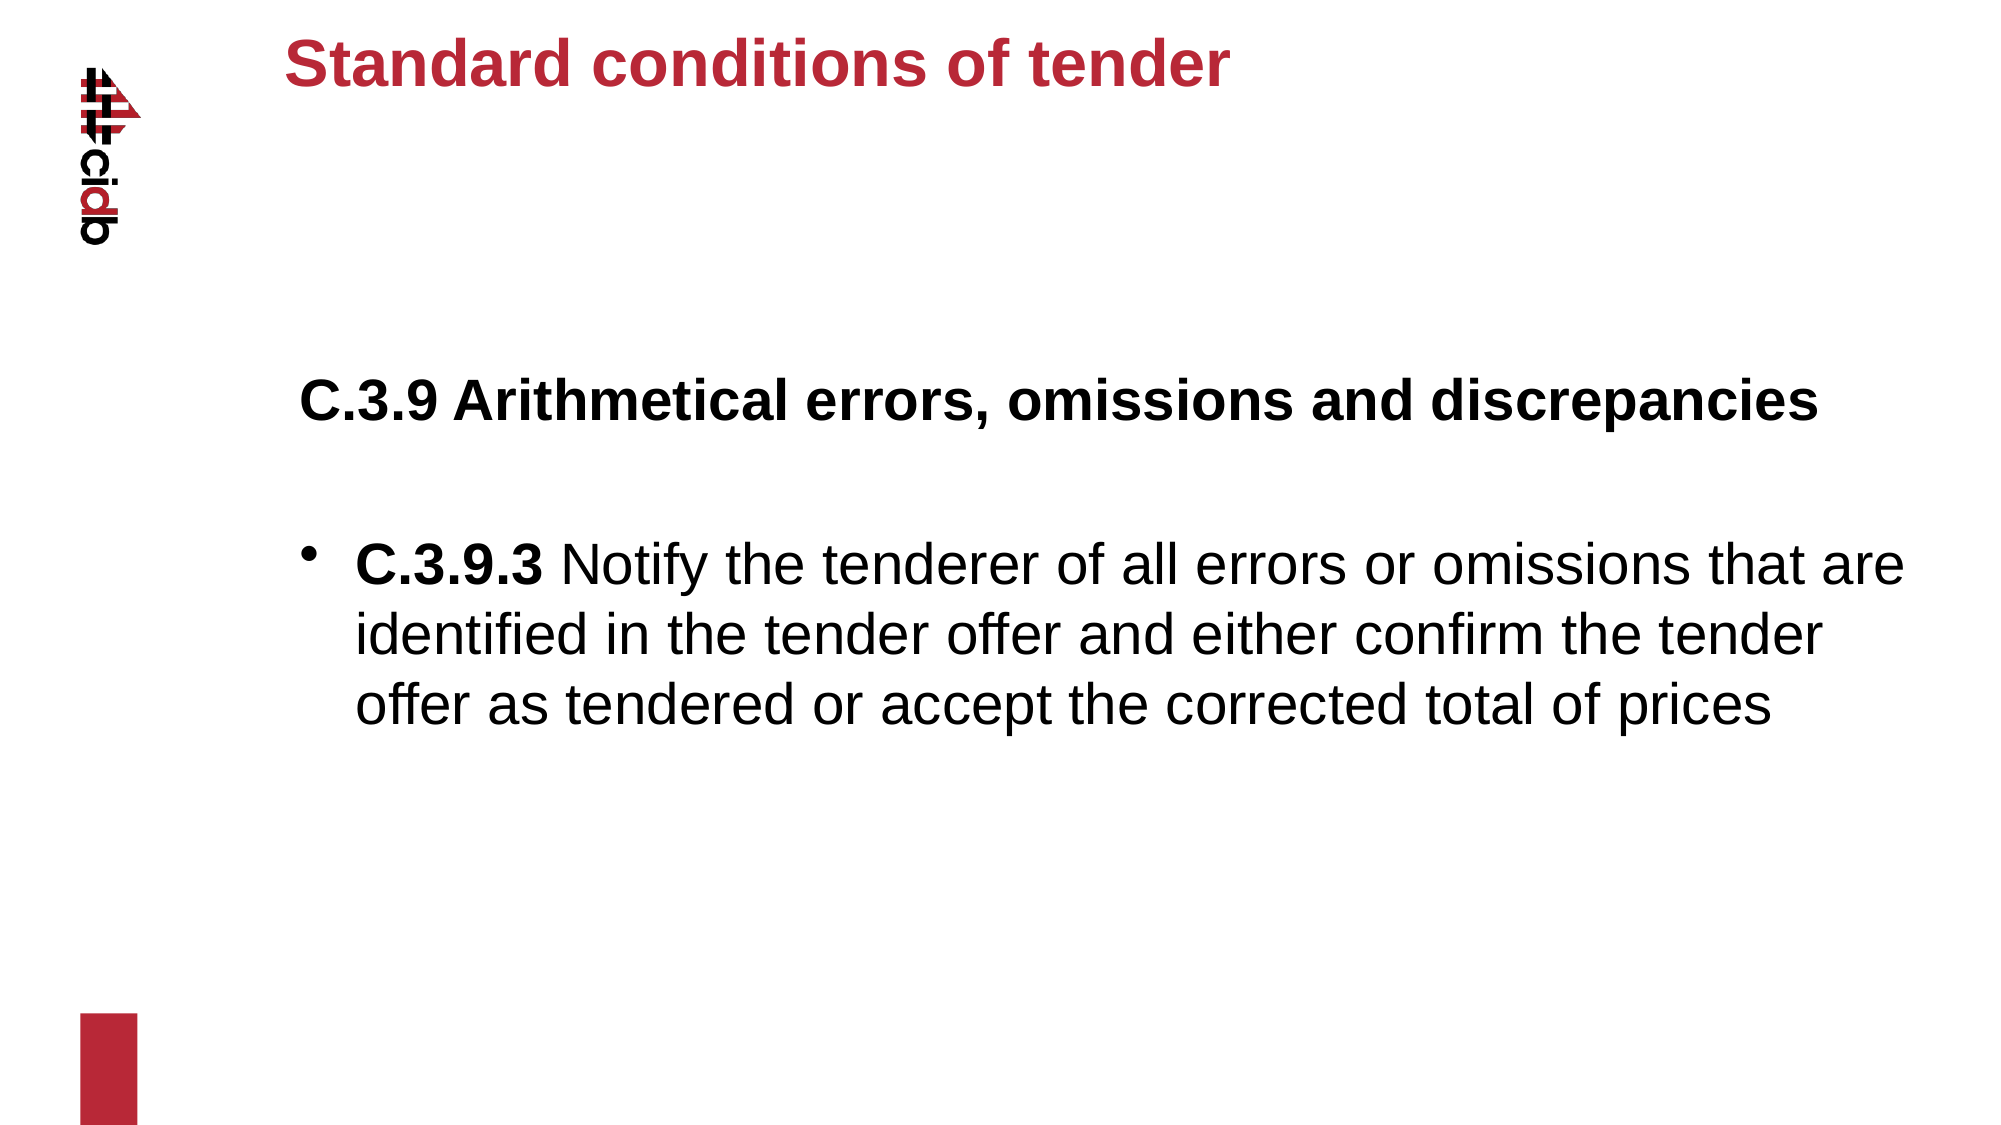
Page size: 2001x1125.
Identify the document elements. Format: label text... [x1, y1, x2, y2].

text_box C.3.9 Arithmetical errors, omissions and discrepancies C.3.9.3 Notify the tenderer of all errors or omissions that are identified in the tender offer and either confirm the tender offer as tendered or accept the corrected total of prices [284, 224, 1925, 953]
picture [70, 60, 148, 253]
title Standard conditions of tender [284, 20, 1679, 138]
